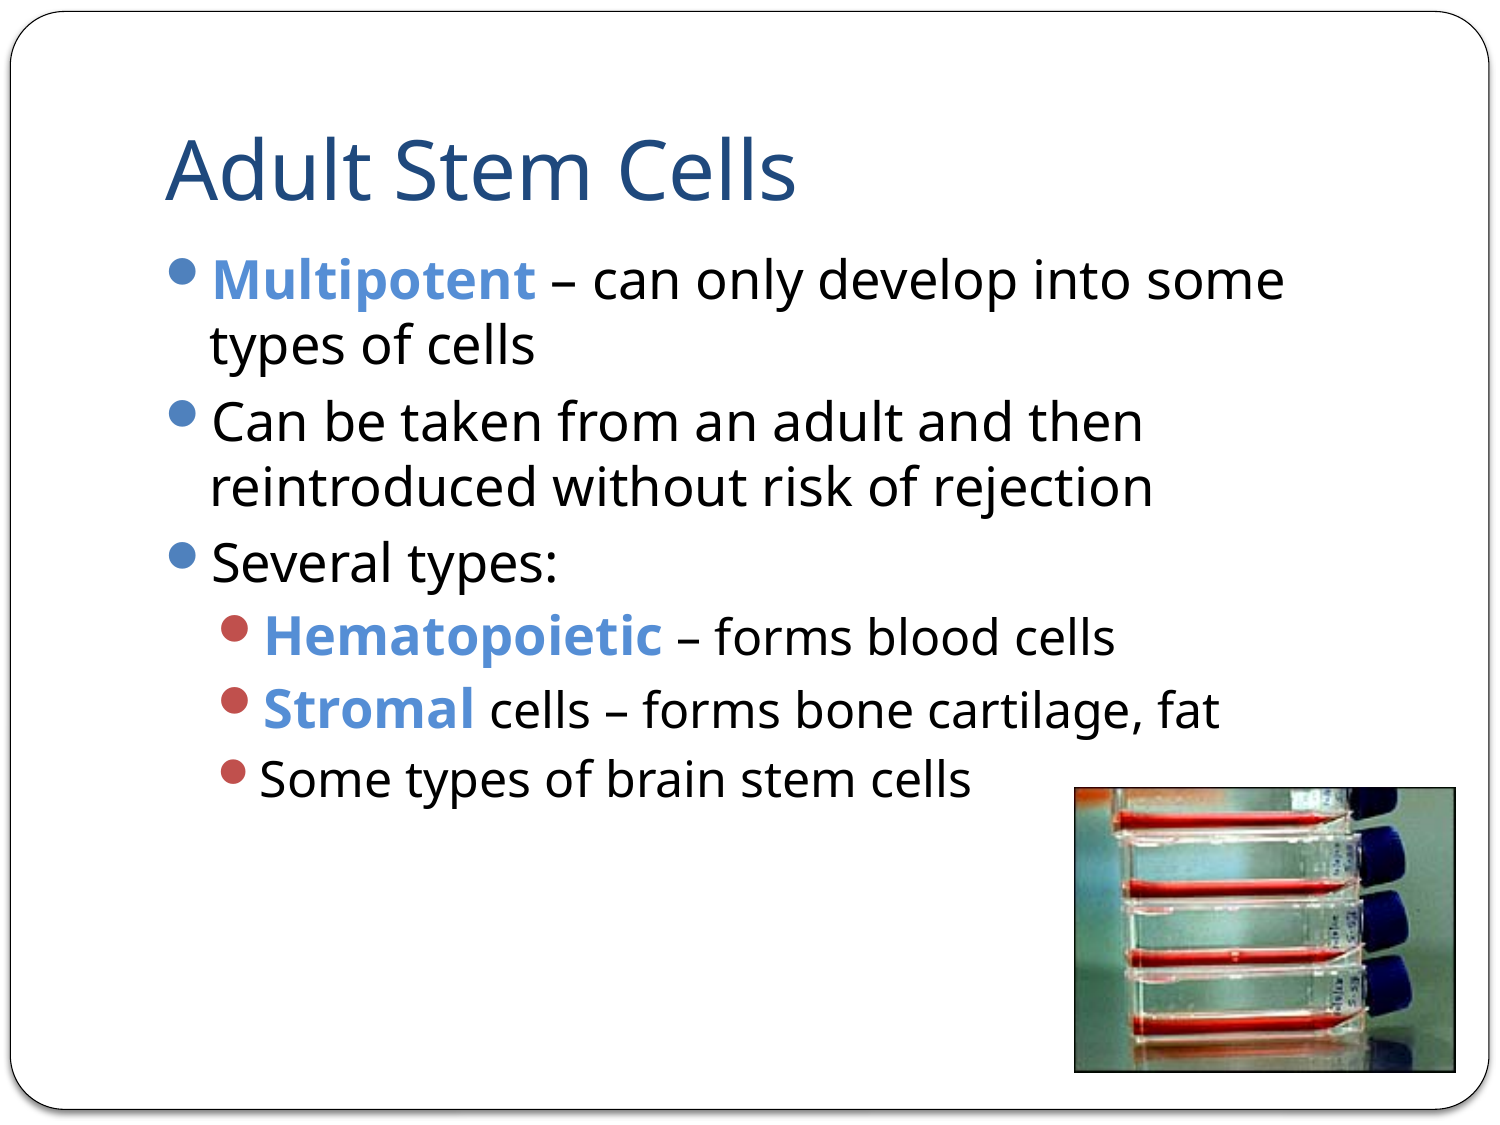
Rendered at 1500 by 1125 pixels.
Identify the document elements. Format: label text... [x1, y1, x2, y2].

picture [1074, 787, 1456, 1073]
title Adult Stem Cells [150, 45, 1425, 233]
list Multipotent – can only develop into some types of cells Can be taken from an adult and then reintroduced without risk of rejection Several types: Hematopoietic – forms blood cells Stromal cells – forms bone cartilage, fat Some types of brain stem cells [150, 237, 1425, 988]
